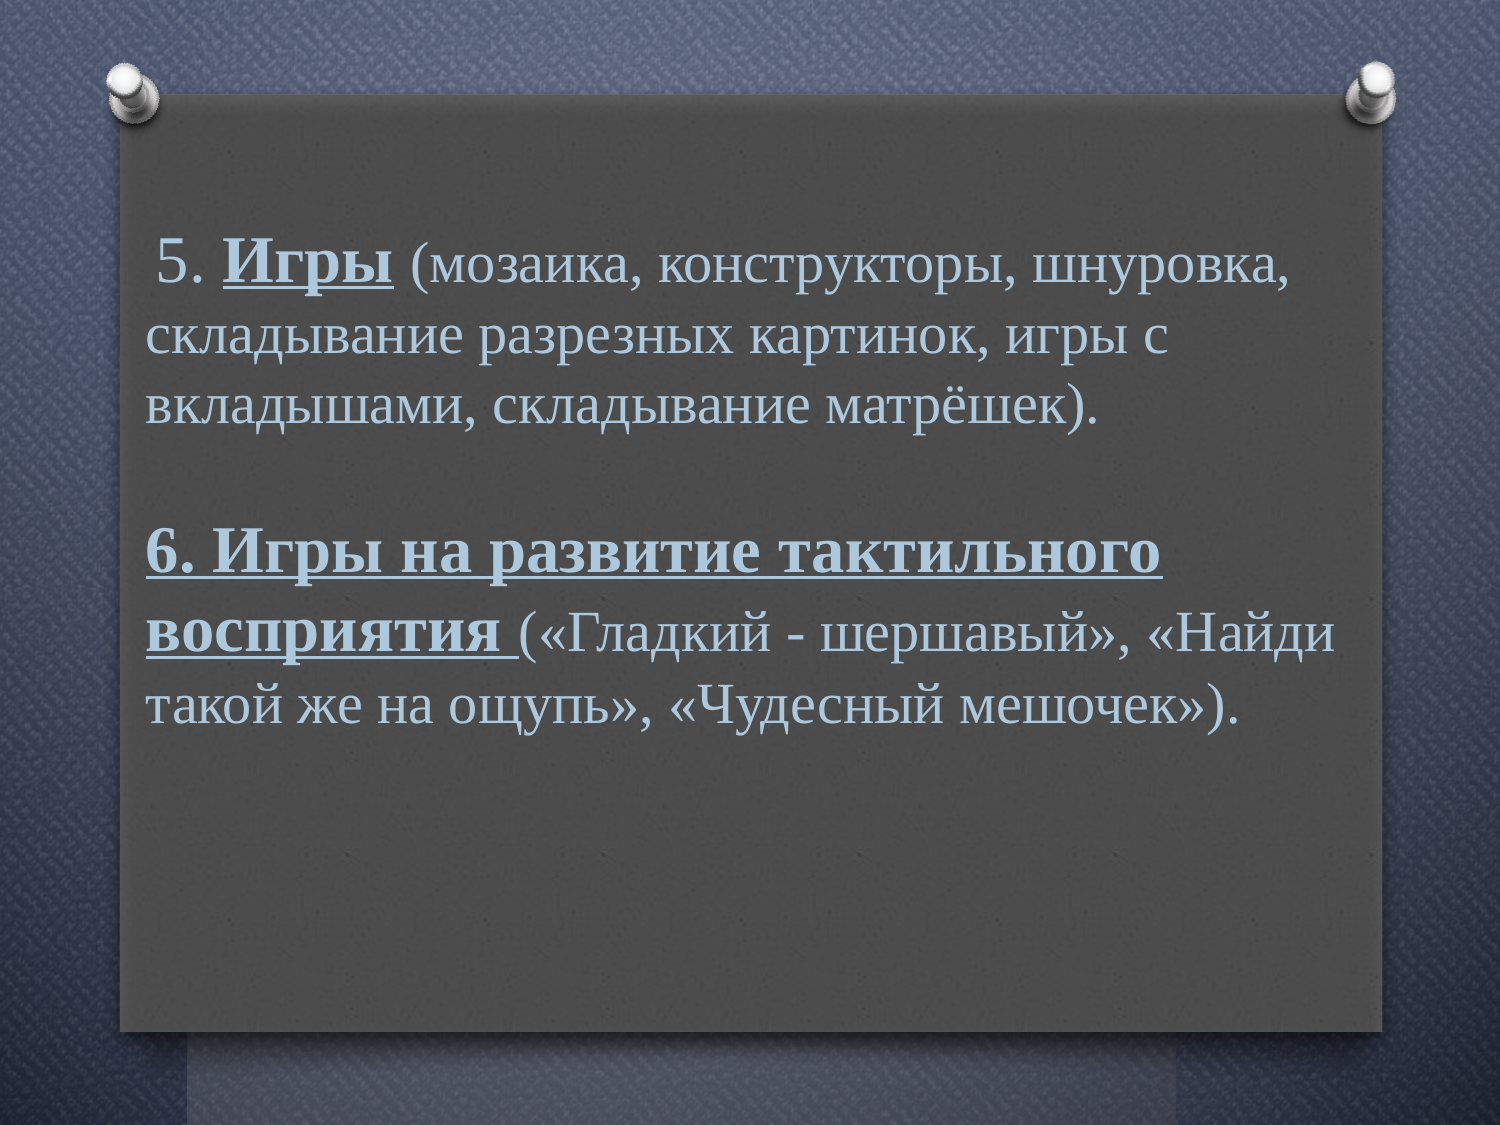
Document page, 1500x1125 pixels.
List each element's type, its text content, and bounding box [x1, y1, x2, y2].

picture [75, 29, 198, 153]
text_box 5. Игры (мозаика, конструкторы, шнуровка, складывание разрезных картинок, игры с вкладышами, складывание матрёшек). 6. Игры на развитие тактильного восприятия («Гладкий - шершавый», «Найди такой же на ощупь», «Чудесный мешочек»). [131, 208, 1372, 743]
picture [1317, 35, 1439, 156]
